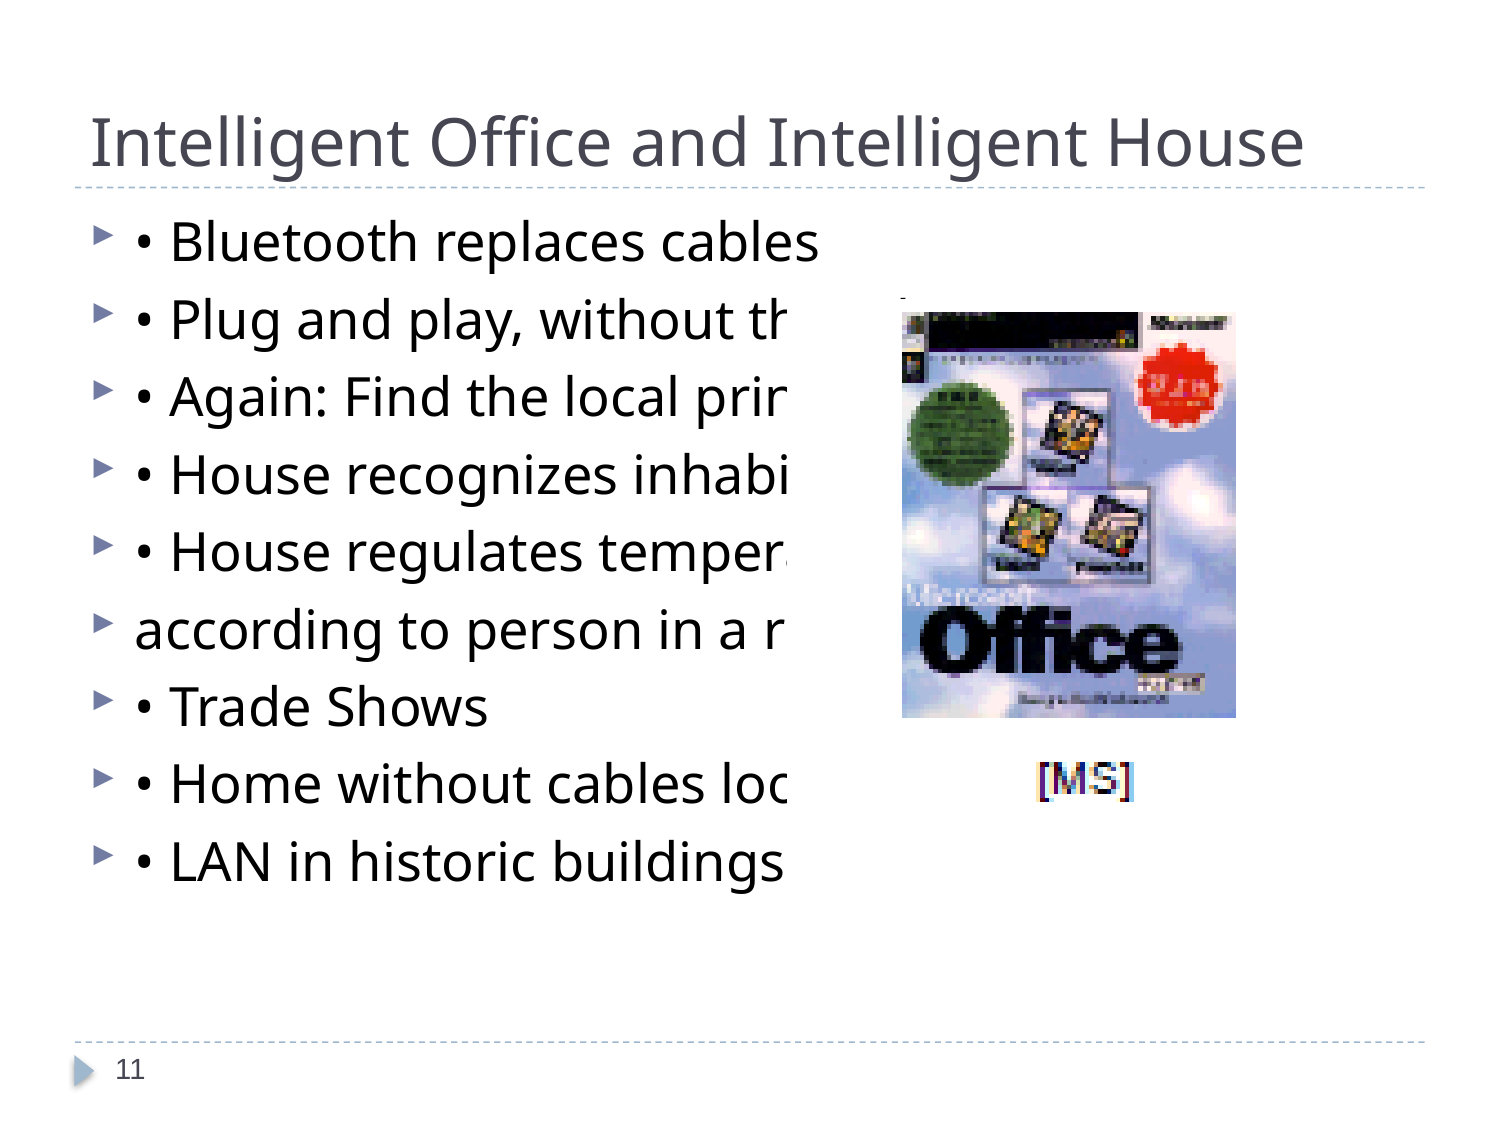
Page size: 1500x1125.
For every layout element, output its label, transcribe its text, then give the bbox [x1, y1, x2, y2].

slide_number 11 [100, 1042, 426, 1103]
list • Bluetooth replaces cables • Plug and play, without the “plug” • Again: Find the local printer • House recognizes inhabitant • House regulates temperature according to person in a room • Trade Shows • Home without cables looks better • LAN in historic buildings [74, 199, 1426, 1011]
title Intelligent Office and Intelligent House [74, 24, 1426, 188]
picture [787, 299, 1380, 852]
